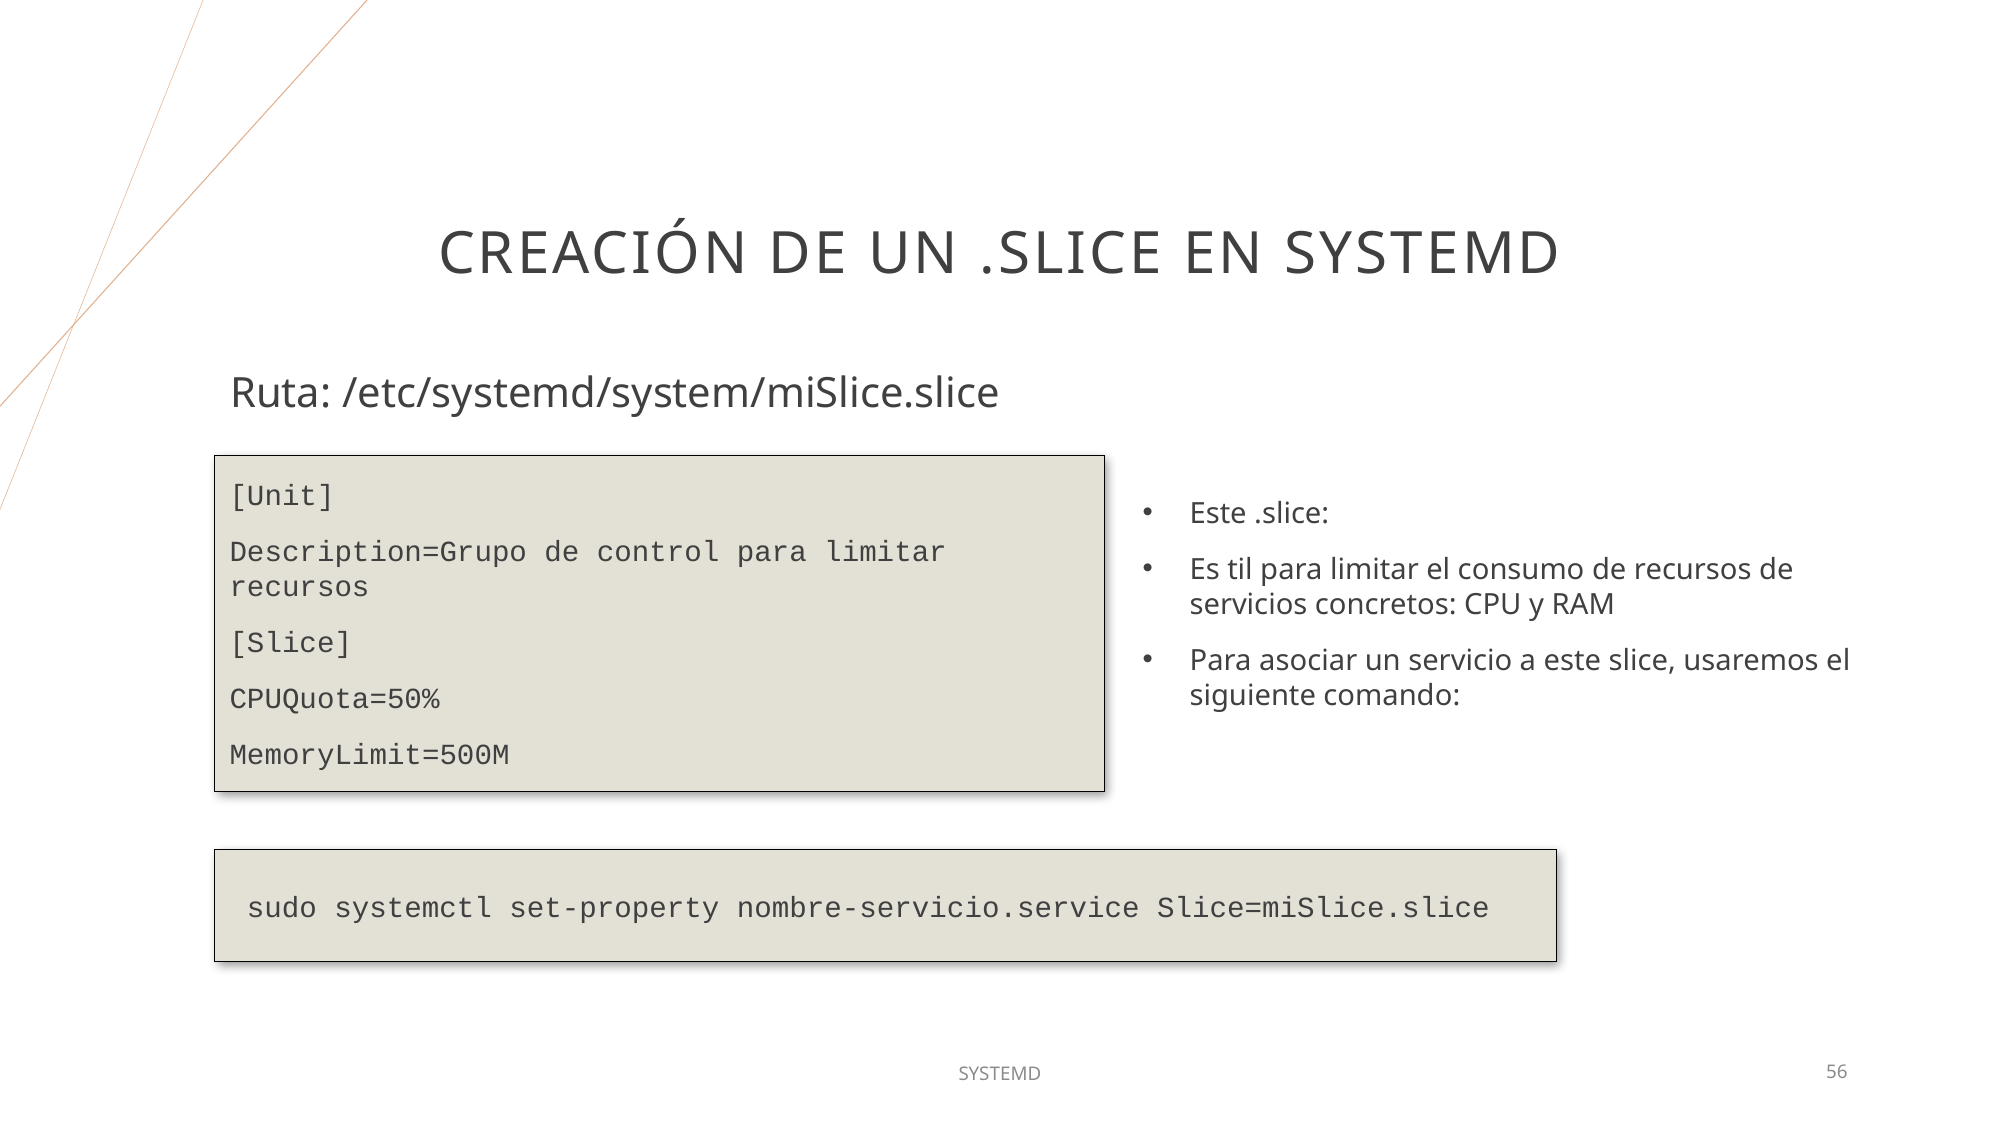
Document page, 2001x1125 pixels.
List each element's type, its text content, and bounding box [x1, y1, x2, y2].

footer SYSTEMD [662, 1042, 1338, 1103]
slide_number 56 [1412, 1042, 1863, 1103]
title Creación de un .SLICE en systemd [309, 146, 1691, 364]
text_box Este .slice: Es til para limitar el consumo de recursos de servicios concretos: CPU y RAM Para asociar un servicio a este slice, usaremos el siguiente comando: [1127, 486, 1915, 759]
text_box sudo systemctl set-property nombre-servicio.service Slice=miSlice.slice [214, 849, 1557, 962]
text_box [Unit] Description=Grupo de control para limitar recursos [Slice] CPUQuota=50% MemoryLimit=500M [214, 455, 1105, 792]
text_box Ruta: /etc/systemd/system/miSlice.slice [215, 363, 1107, 456]
